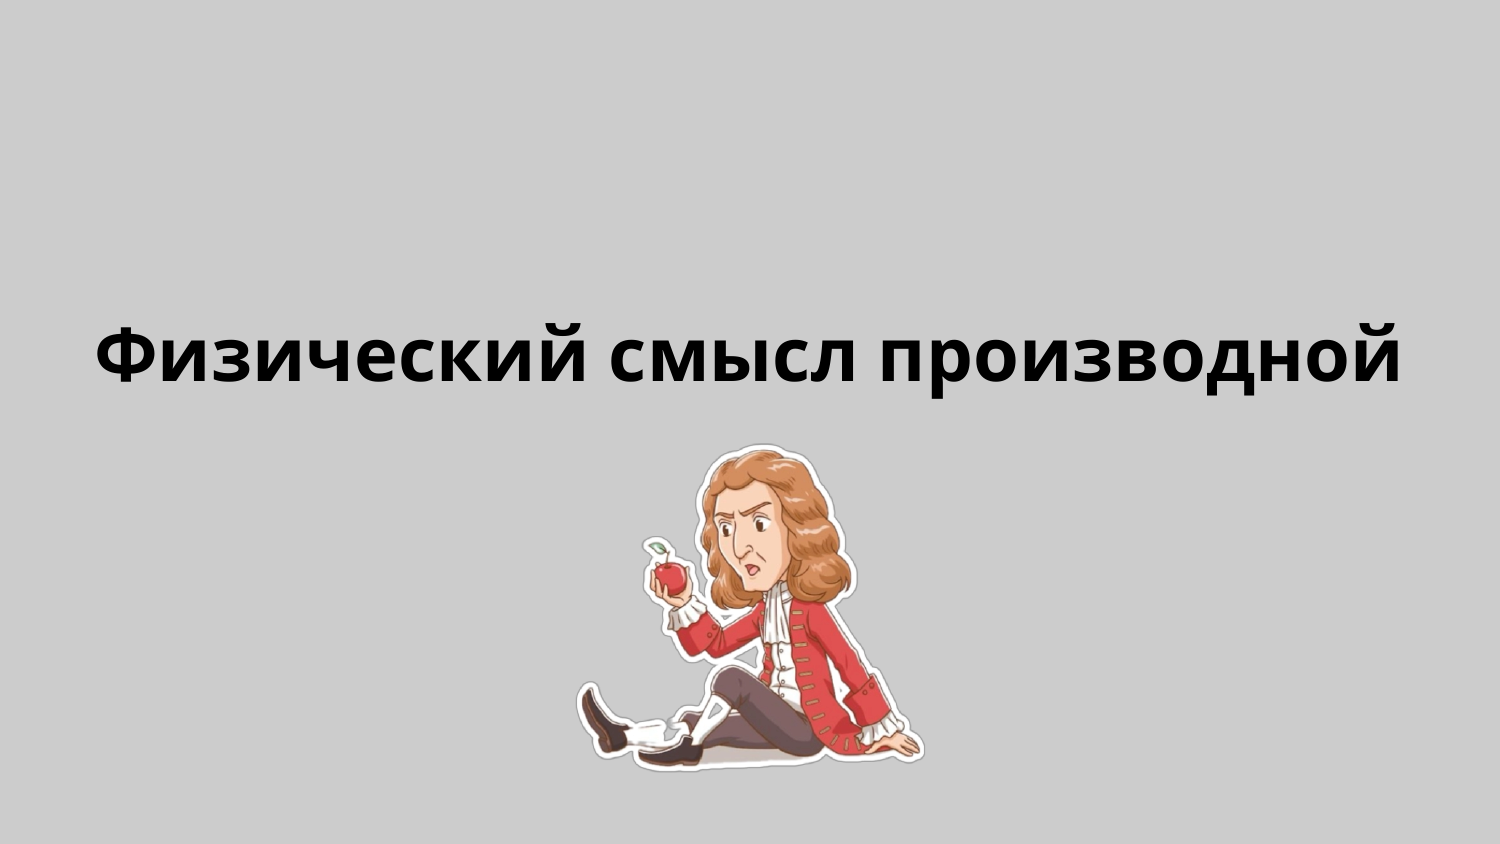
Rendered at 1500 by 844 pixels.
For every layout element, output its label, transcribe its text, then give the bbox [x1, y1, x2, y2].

title Физический смысл производной [75, 281, 1425, 422]
picture [563, 421, 937, 794]
